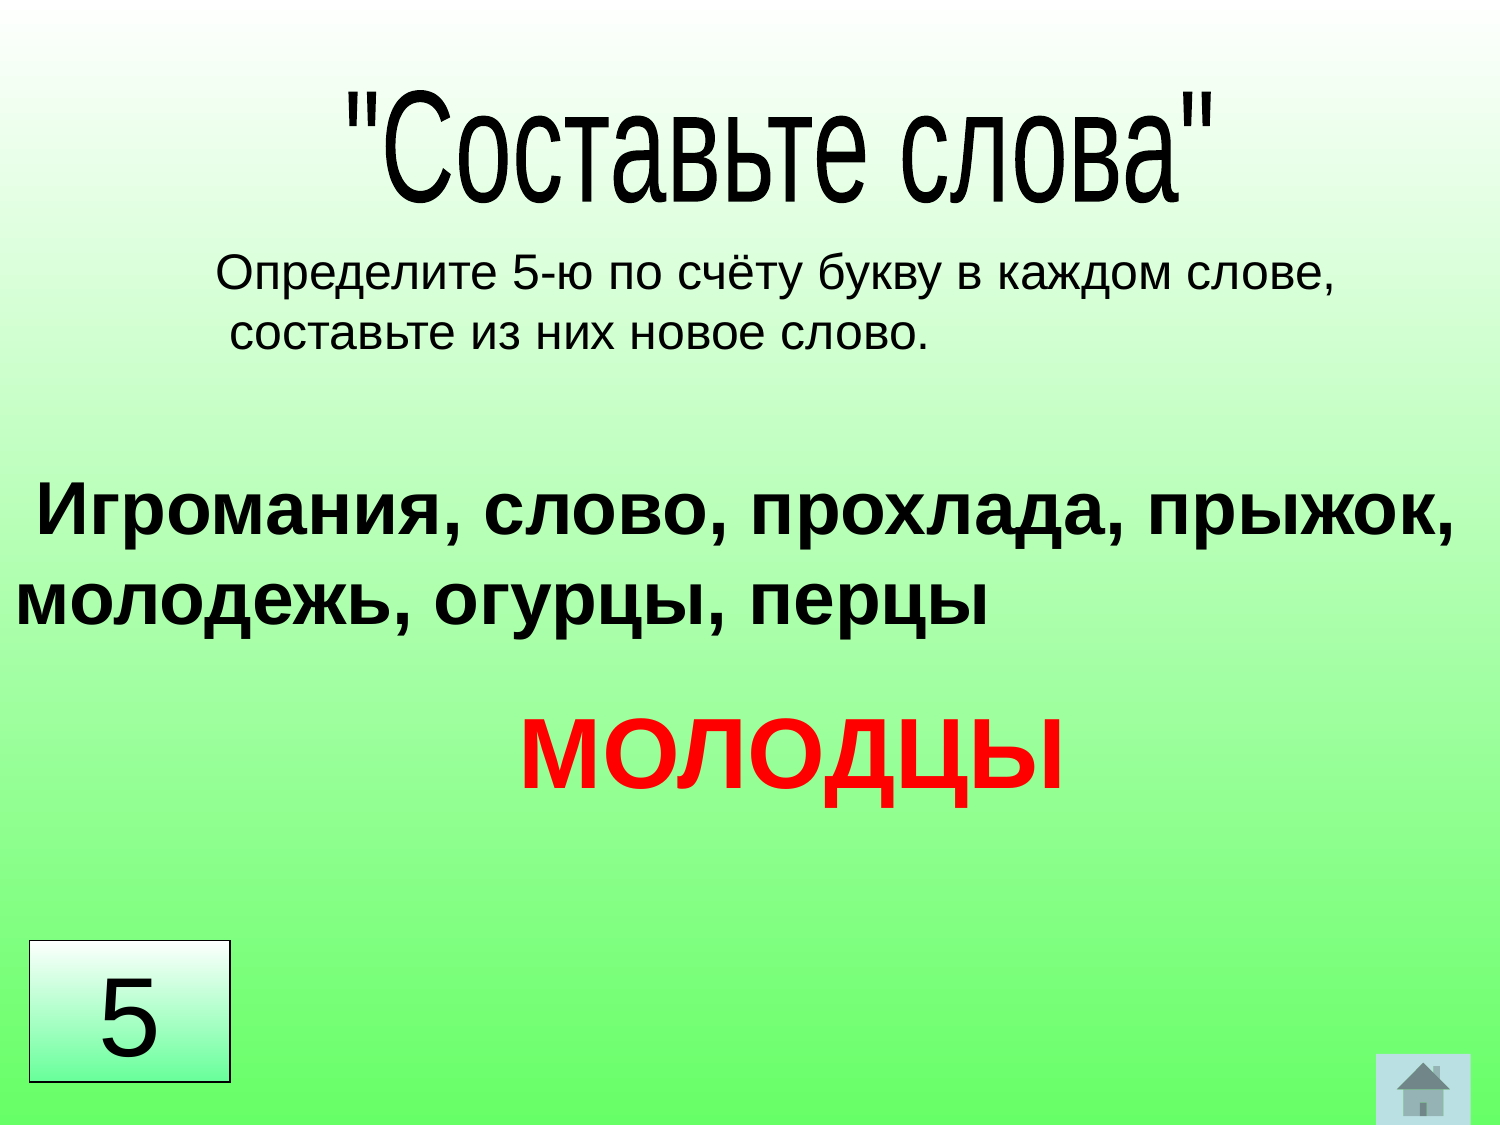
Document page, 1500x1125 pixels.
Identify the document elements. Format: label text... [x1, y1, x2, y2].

text_box МОЛОДЦЫ [504, 680, 1082, 816]
text_box Определите 5-ю по счёту букву в каждом слове, составьте из них новое слово. [200, 231, 1500, 367]
text_box 5 [29, 940, 231, 1083]
text_box [1376, 1053, 1471, 1125]
text_box Игромания, слово, прохлада, прыжок, молодежь, огурцы, перцы [0, 451, 1500, 647]
